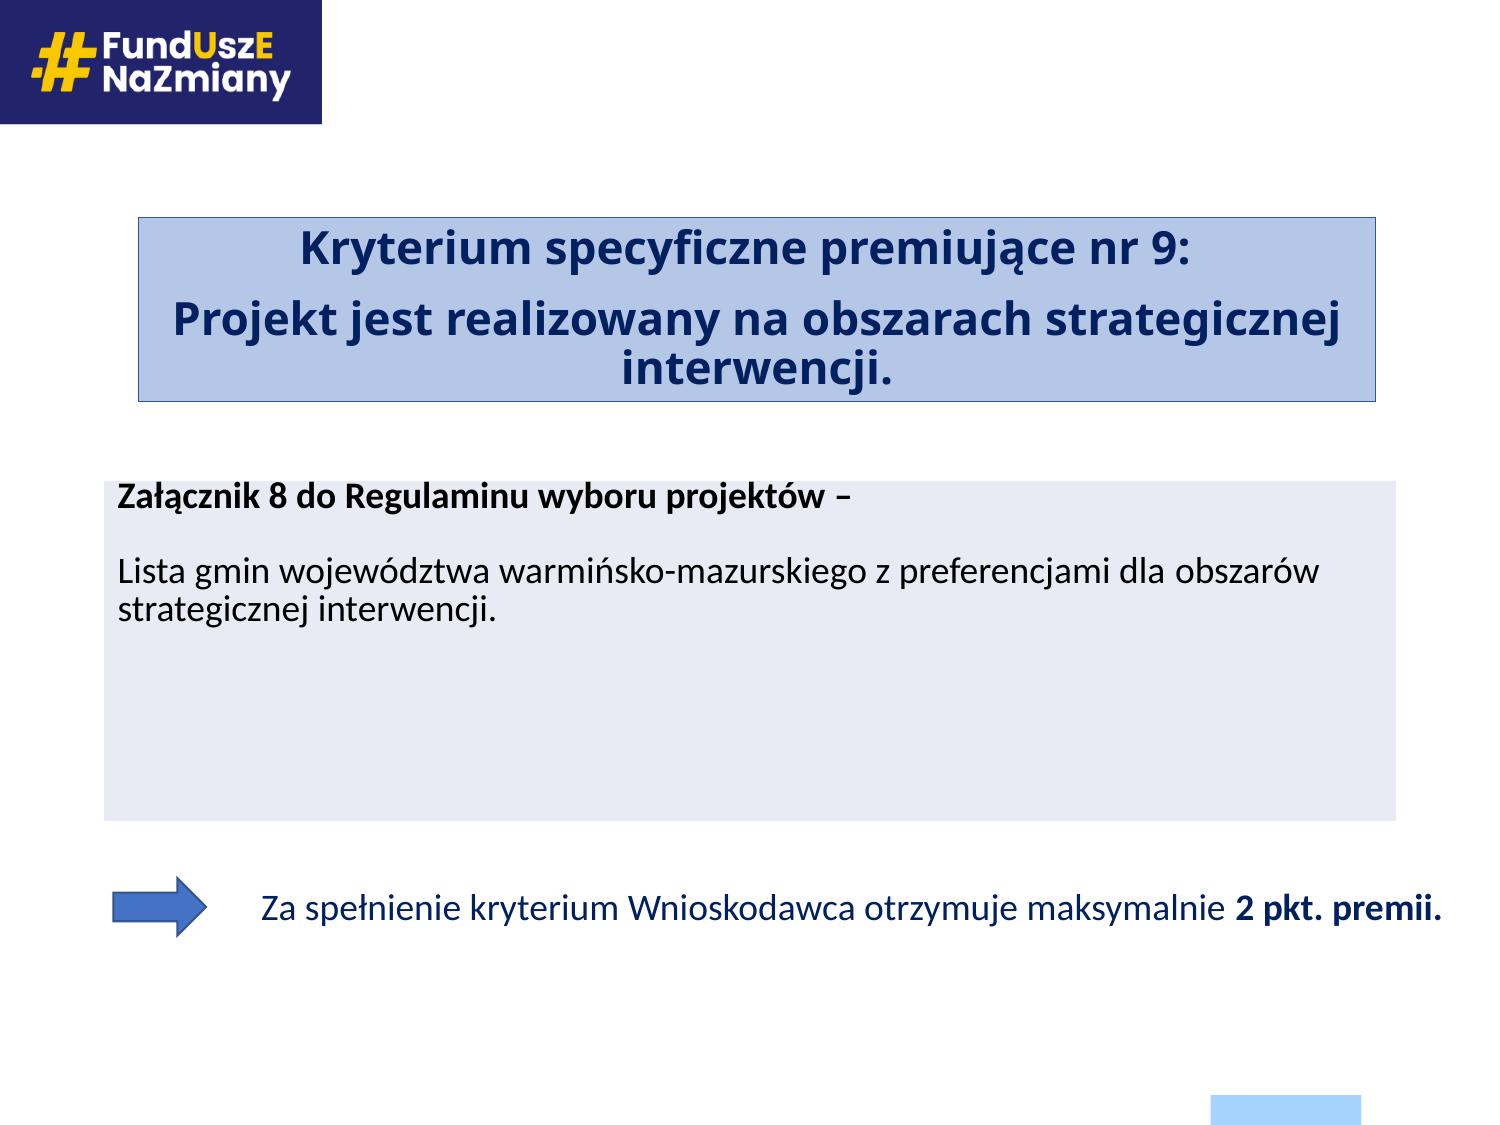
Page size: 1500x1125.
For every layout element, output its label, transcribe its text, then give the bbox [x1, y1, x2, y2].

table_header Załącznik 8 do Regulaminu wyboru projektów – Lista gmin województwa warmińsko-mazurskiego z preferencjami dla obszarów strategicznej interwencji. [104, 481, 1396, 821]
text_box Kryterium specyficzne premiujące nr 9: Projekt jest realizowany na obszarach strategicznej interwencji. [138, 217, 1376, 402]
text_box [112, 875, 208, 939]
text_box Za spełnienie kryterium Wnioskodawca otrzymuje maksymalnie 2 pkt. premii. [246, 875, 1459, 935]
picture [0, 0, 1500, 1125]
